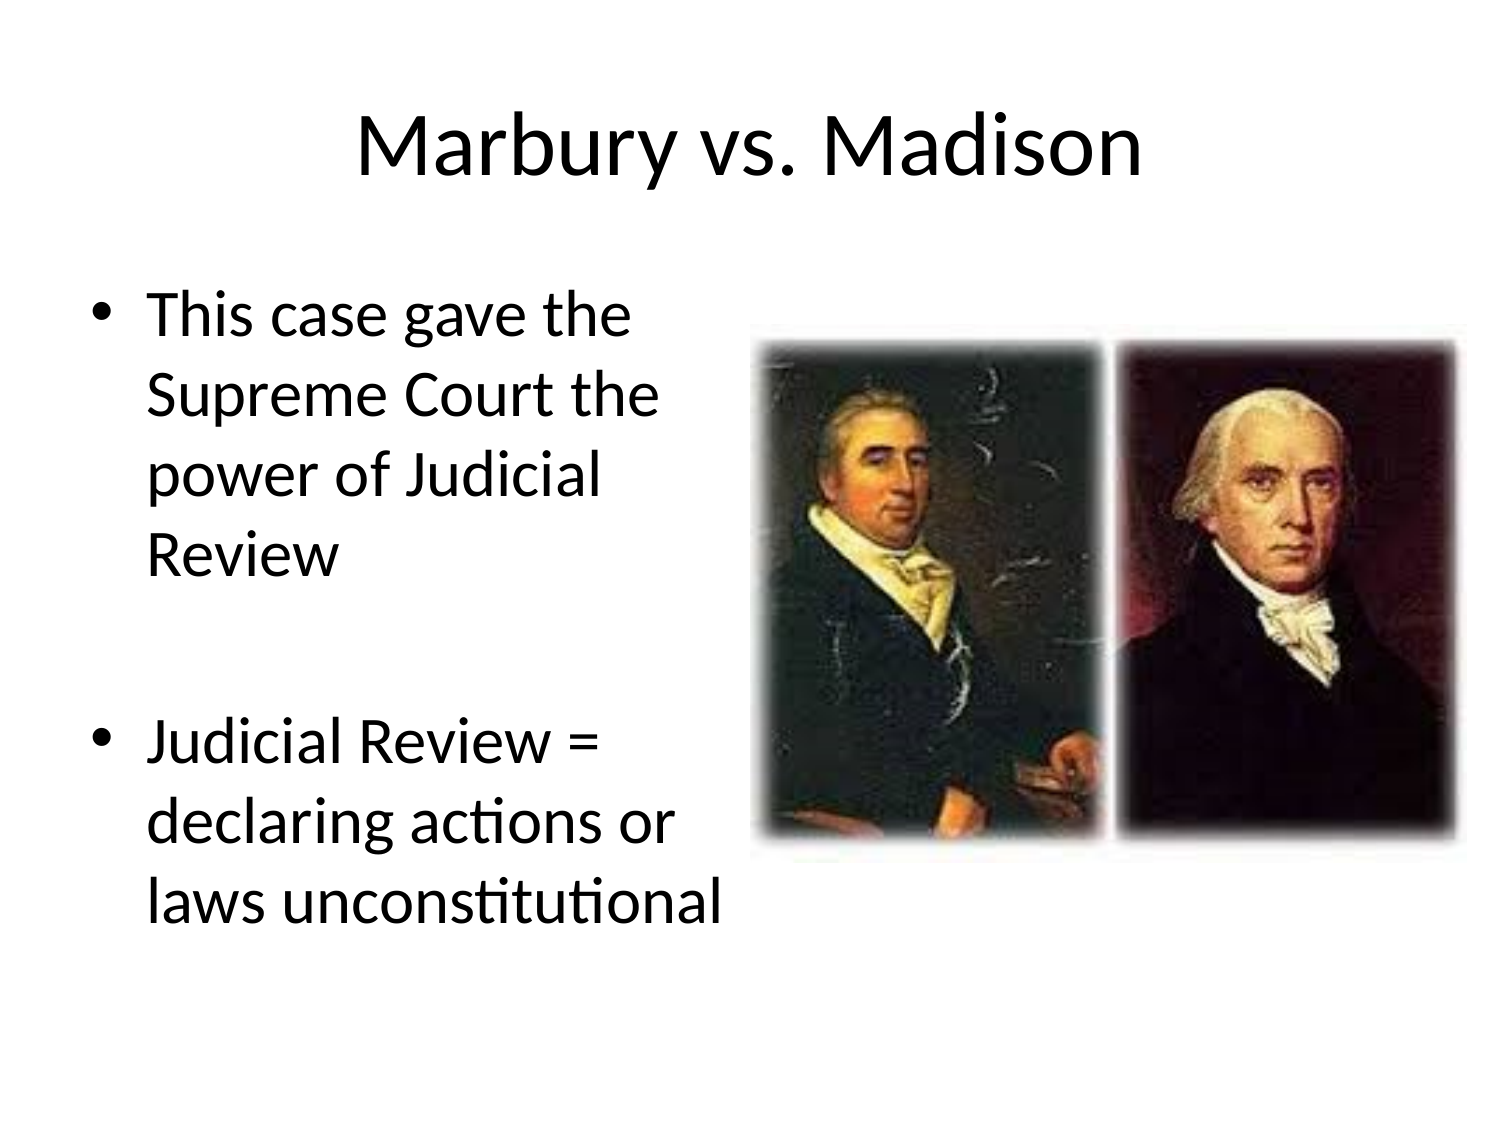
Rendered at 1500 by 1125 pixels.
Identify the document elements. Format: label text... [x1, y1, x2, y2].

title Marbury vs. Madison [75, 45, 1425, 233]
list This case gave the Supreme Court the power of Judicial Review Judicial Review = declaring actions or laws unconstitutional [75, 262, 813, 1005]
picture [749, 324, 1467, 863]
